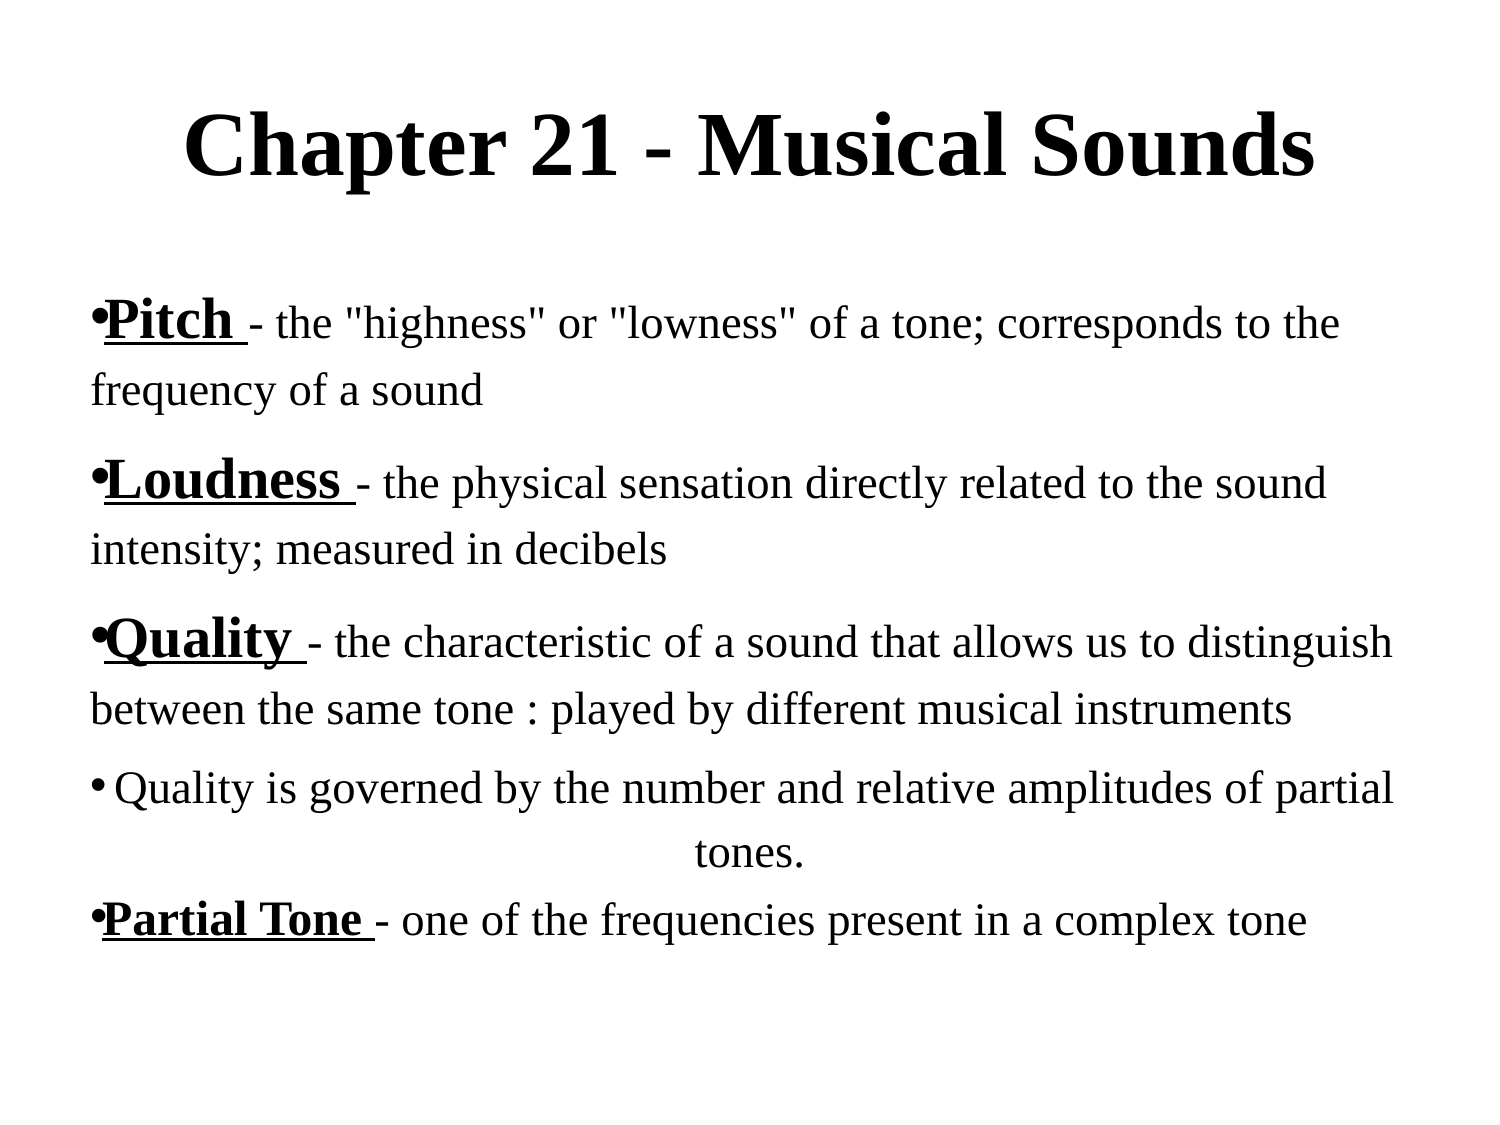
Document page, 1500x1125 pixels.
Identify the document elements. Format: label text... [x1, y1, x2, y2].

title Chapter 21 - Musical Sounds [75, 45, 1425, 233]
list Pitch - the "highness" or "lowness" of a tone; corresponds to the frequency of a sound Loudness - the physical sensation directly related to the sound intensity; measured in decibels Quality - the characteristic of a sound that allows us to distinguish between the same tone : played by different musical instruments Quality is governed by the number and relative amplitudes of partial tones. Partial Tone - one of the frequencies present in a complex tone [75, 262, 1425, 1005]
